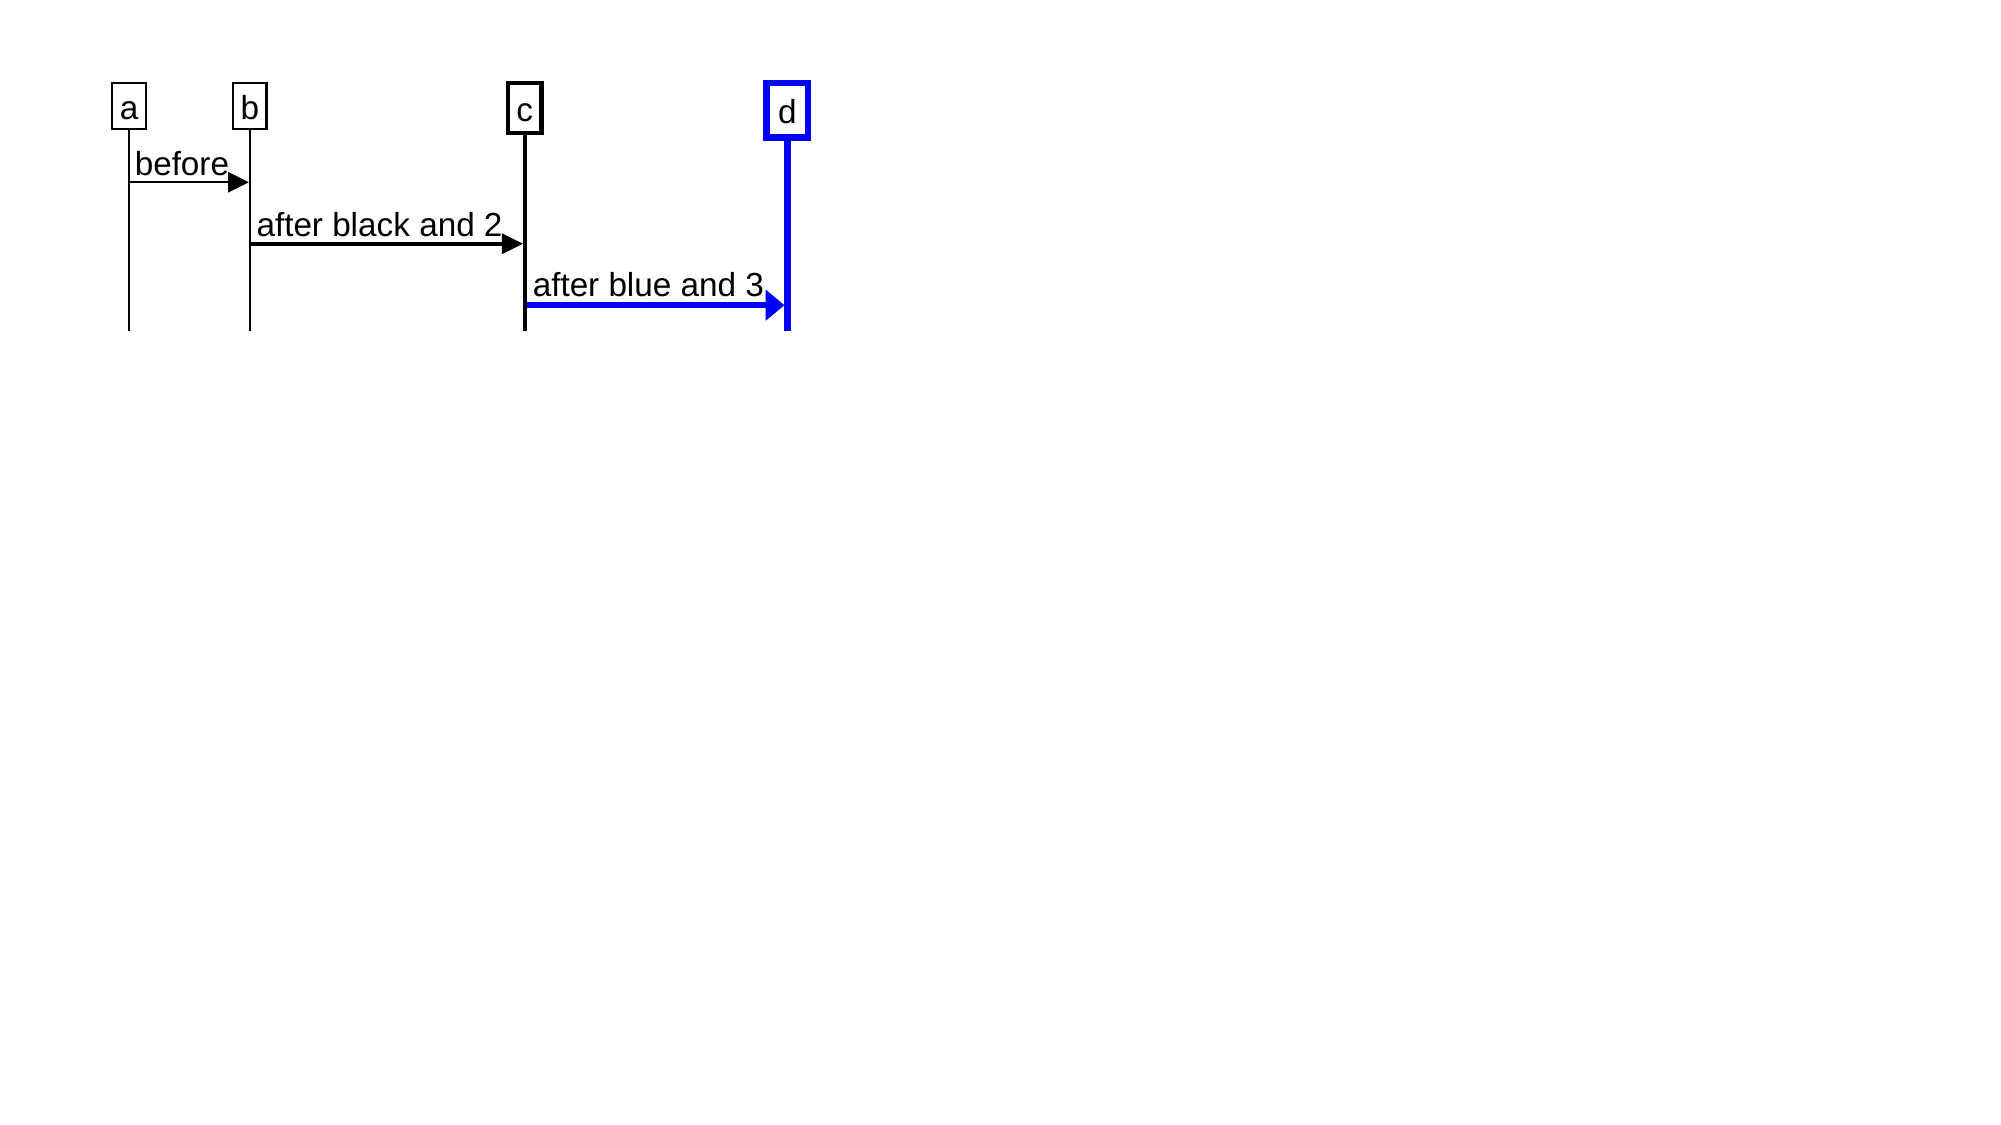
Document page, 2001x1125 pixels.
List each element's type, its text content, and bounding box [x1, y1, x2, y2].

text_box a [112, 83, 146, 130]
text_box d [766, 83, 809, 138]
text_box c [508, 83, 542, 134]
text_box before [132, 143, 232, 181]
text_box after blue and 3 [530, 264, 767, 302]
text_box b [233, 83, 267, 130]
text_box [74, 74, 848, 332]
text_box after black and 2 [254, 204, 505, 242]
